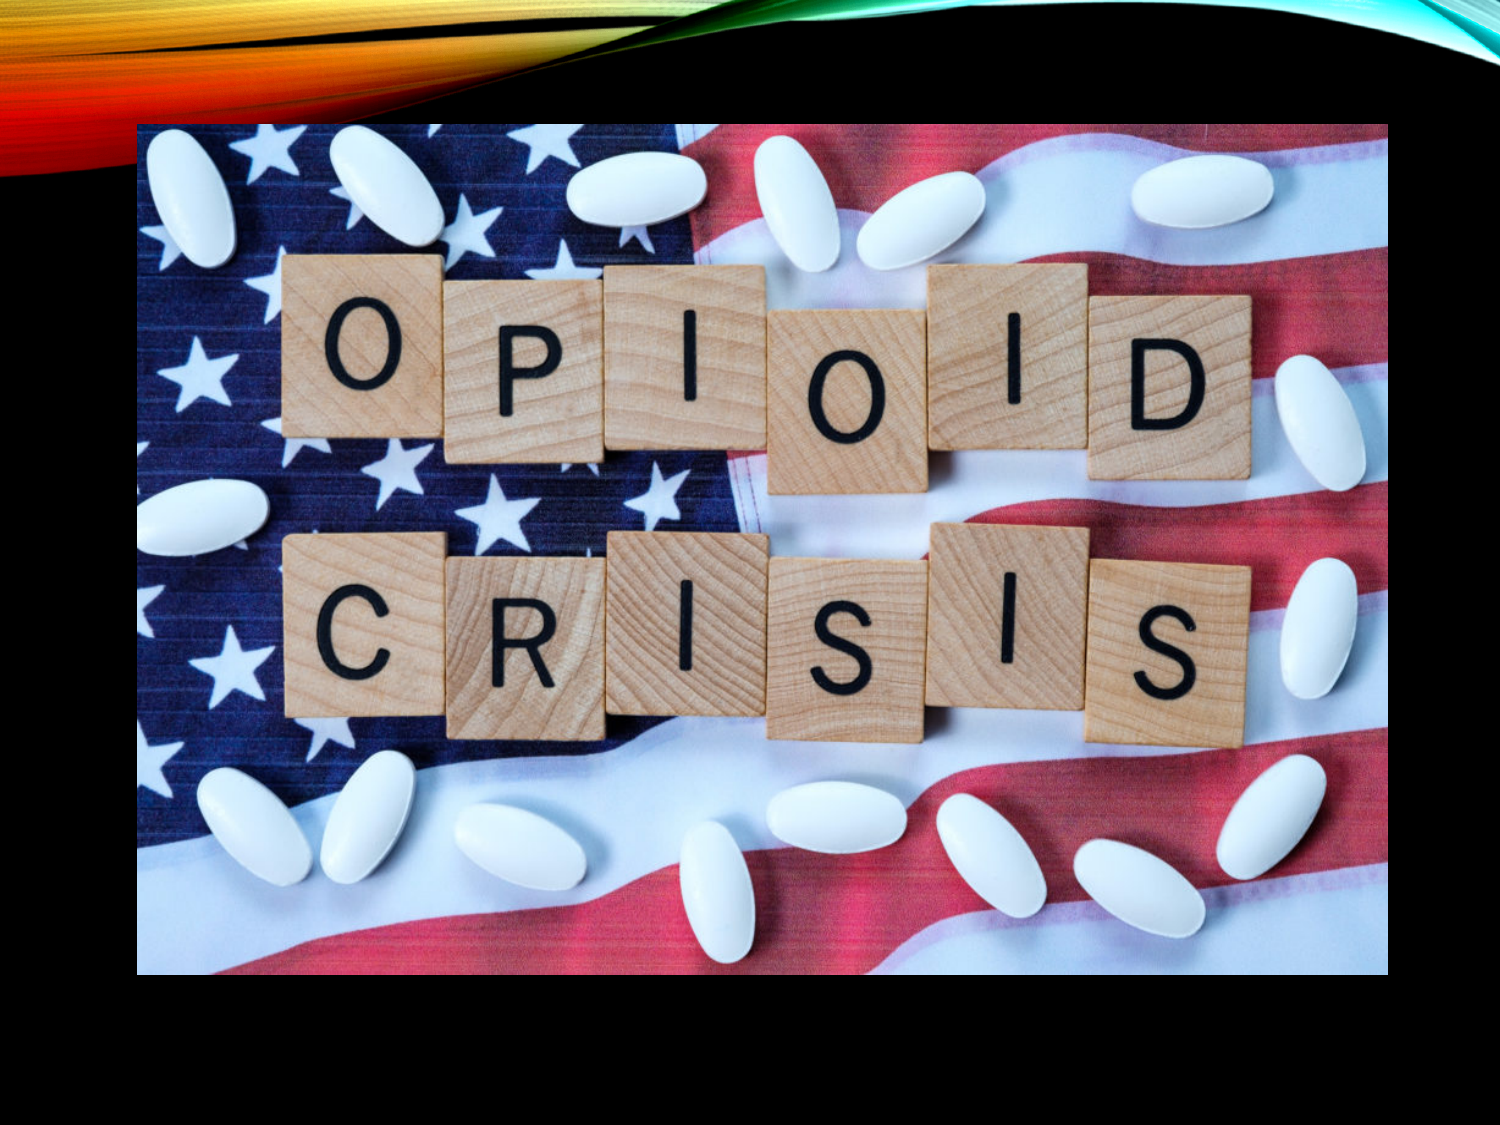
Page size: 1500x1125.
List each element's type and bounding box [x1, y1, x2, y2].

picture [0, 0, 1500, 976]
